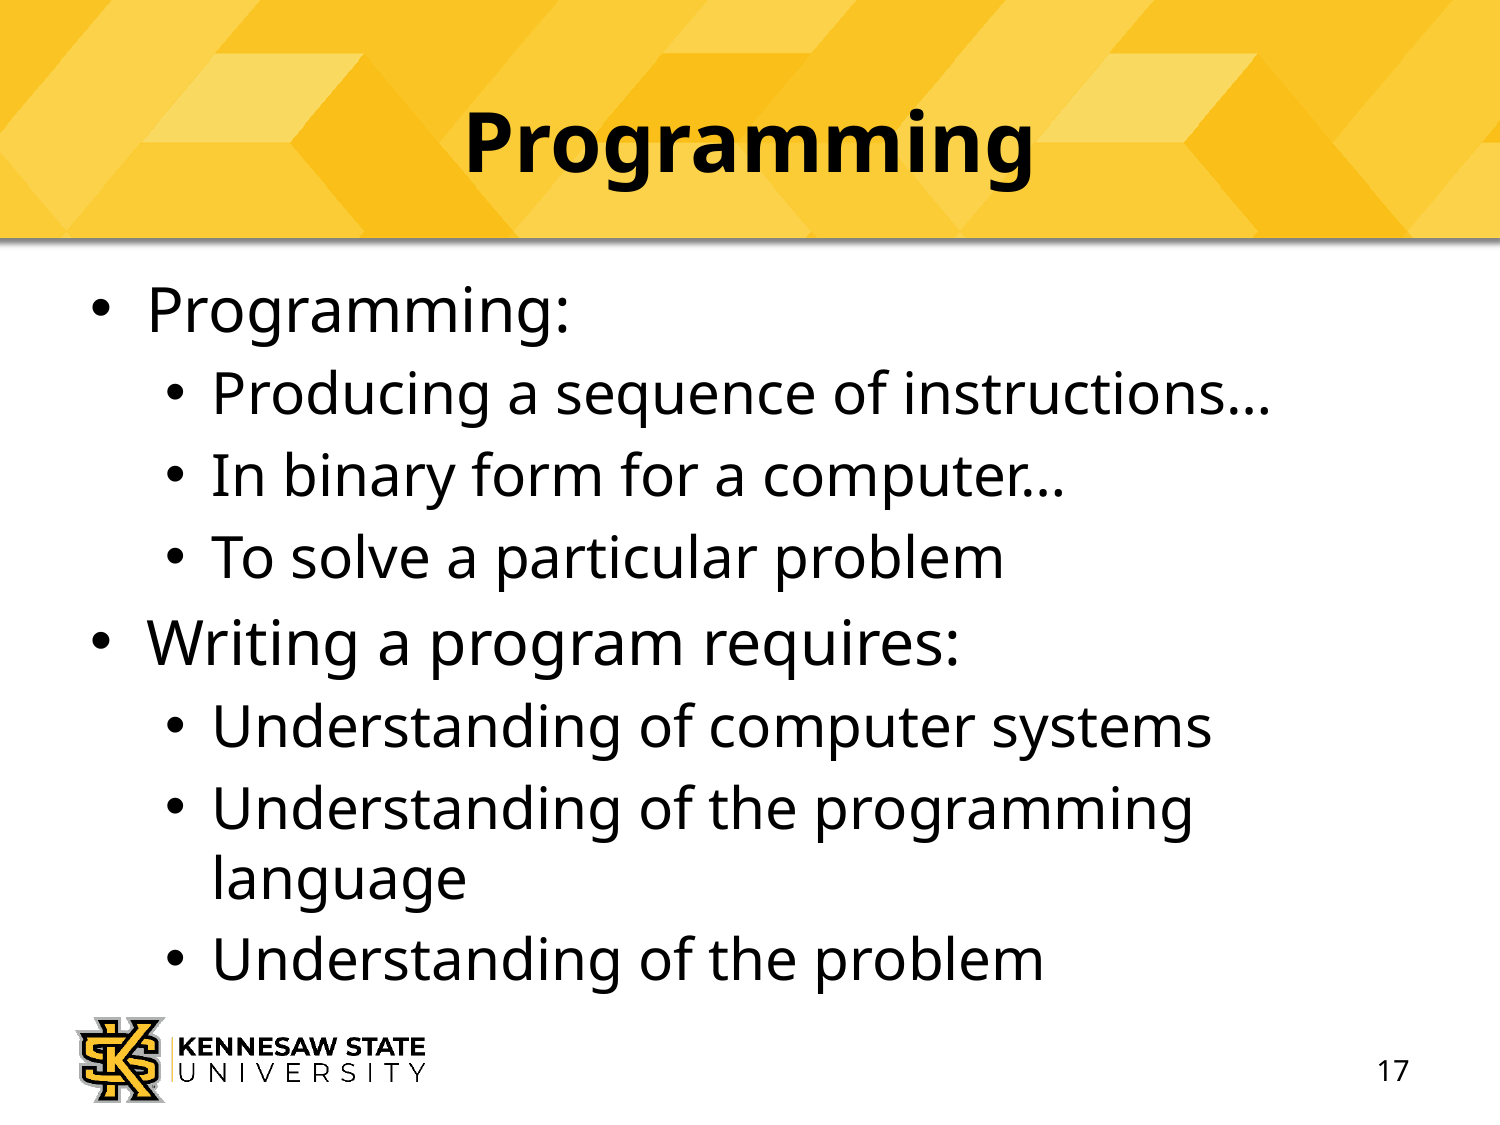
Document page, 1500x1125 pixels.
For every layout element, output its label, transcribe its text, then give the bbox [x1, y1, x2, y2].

picture [75, 1017, 425, 1103]
title Programming [75, 45, 1425, 233]
list Programming: Producing a sequence of instructions… In binary form for a computer… To solve a particular problem Writing a program requires: Understanding of computer systems Understanding of the programming language Understanding of the problem [75, 262, 1425, 1005]
slide_number 17 [1074, 1042, 1425, 1103]
picture [0, 0, 1500, 251]
